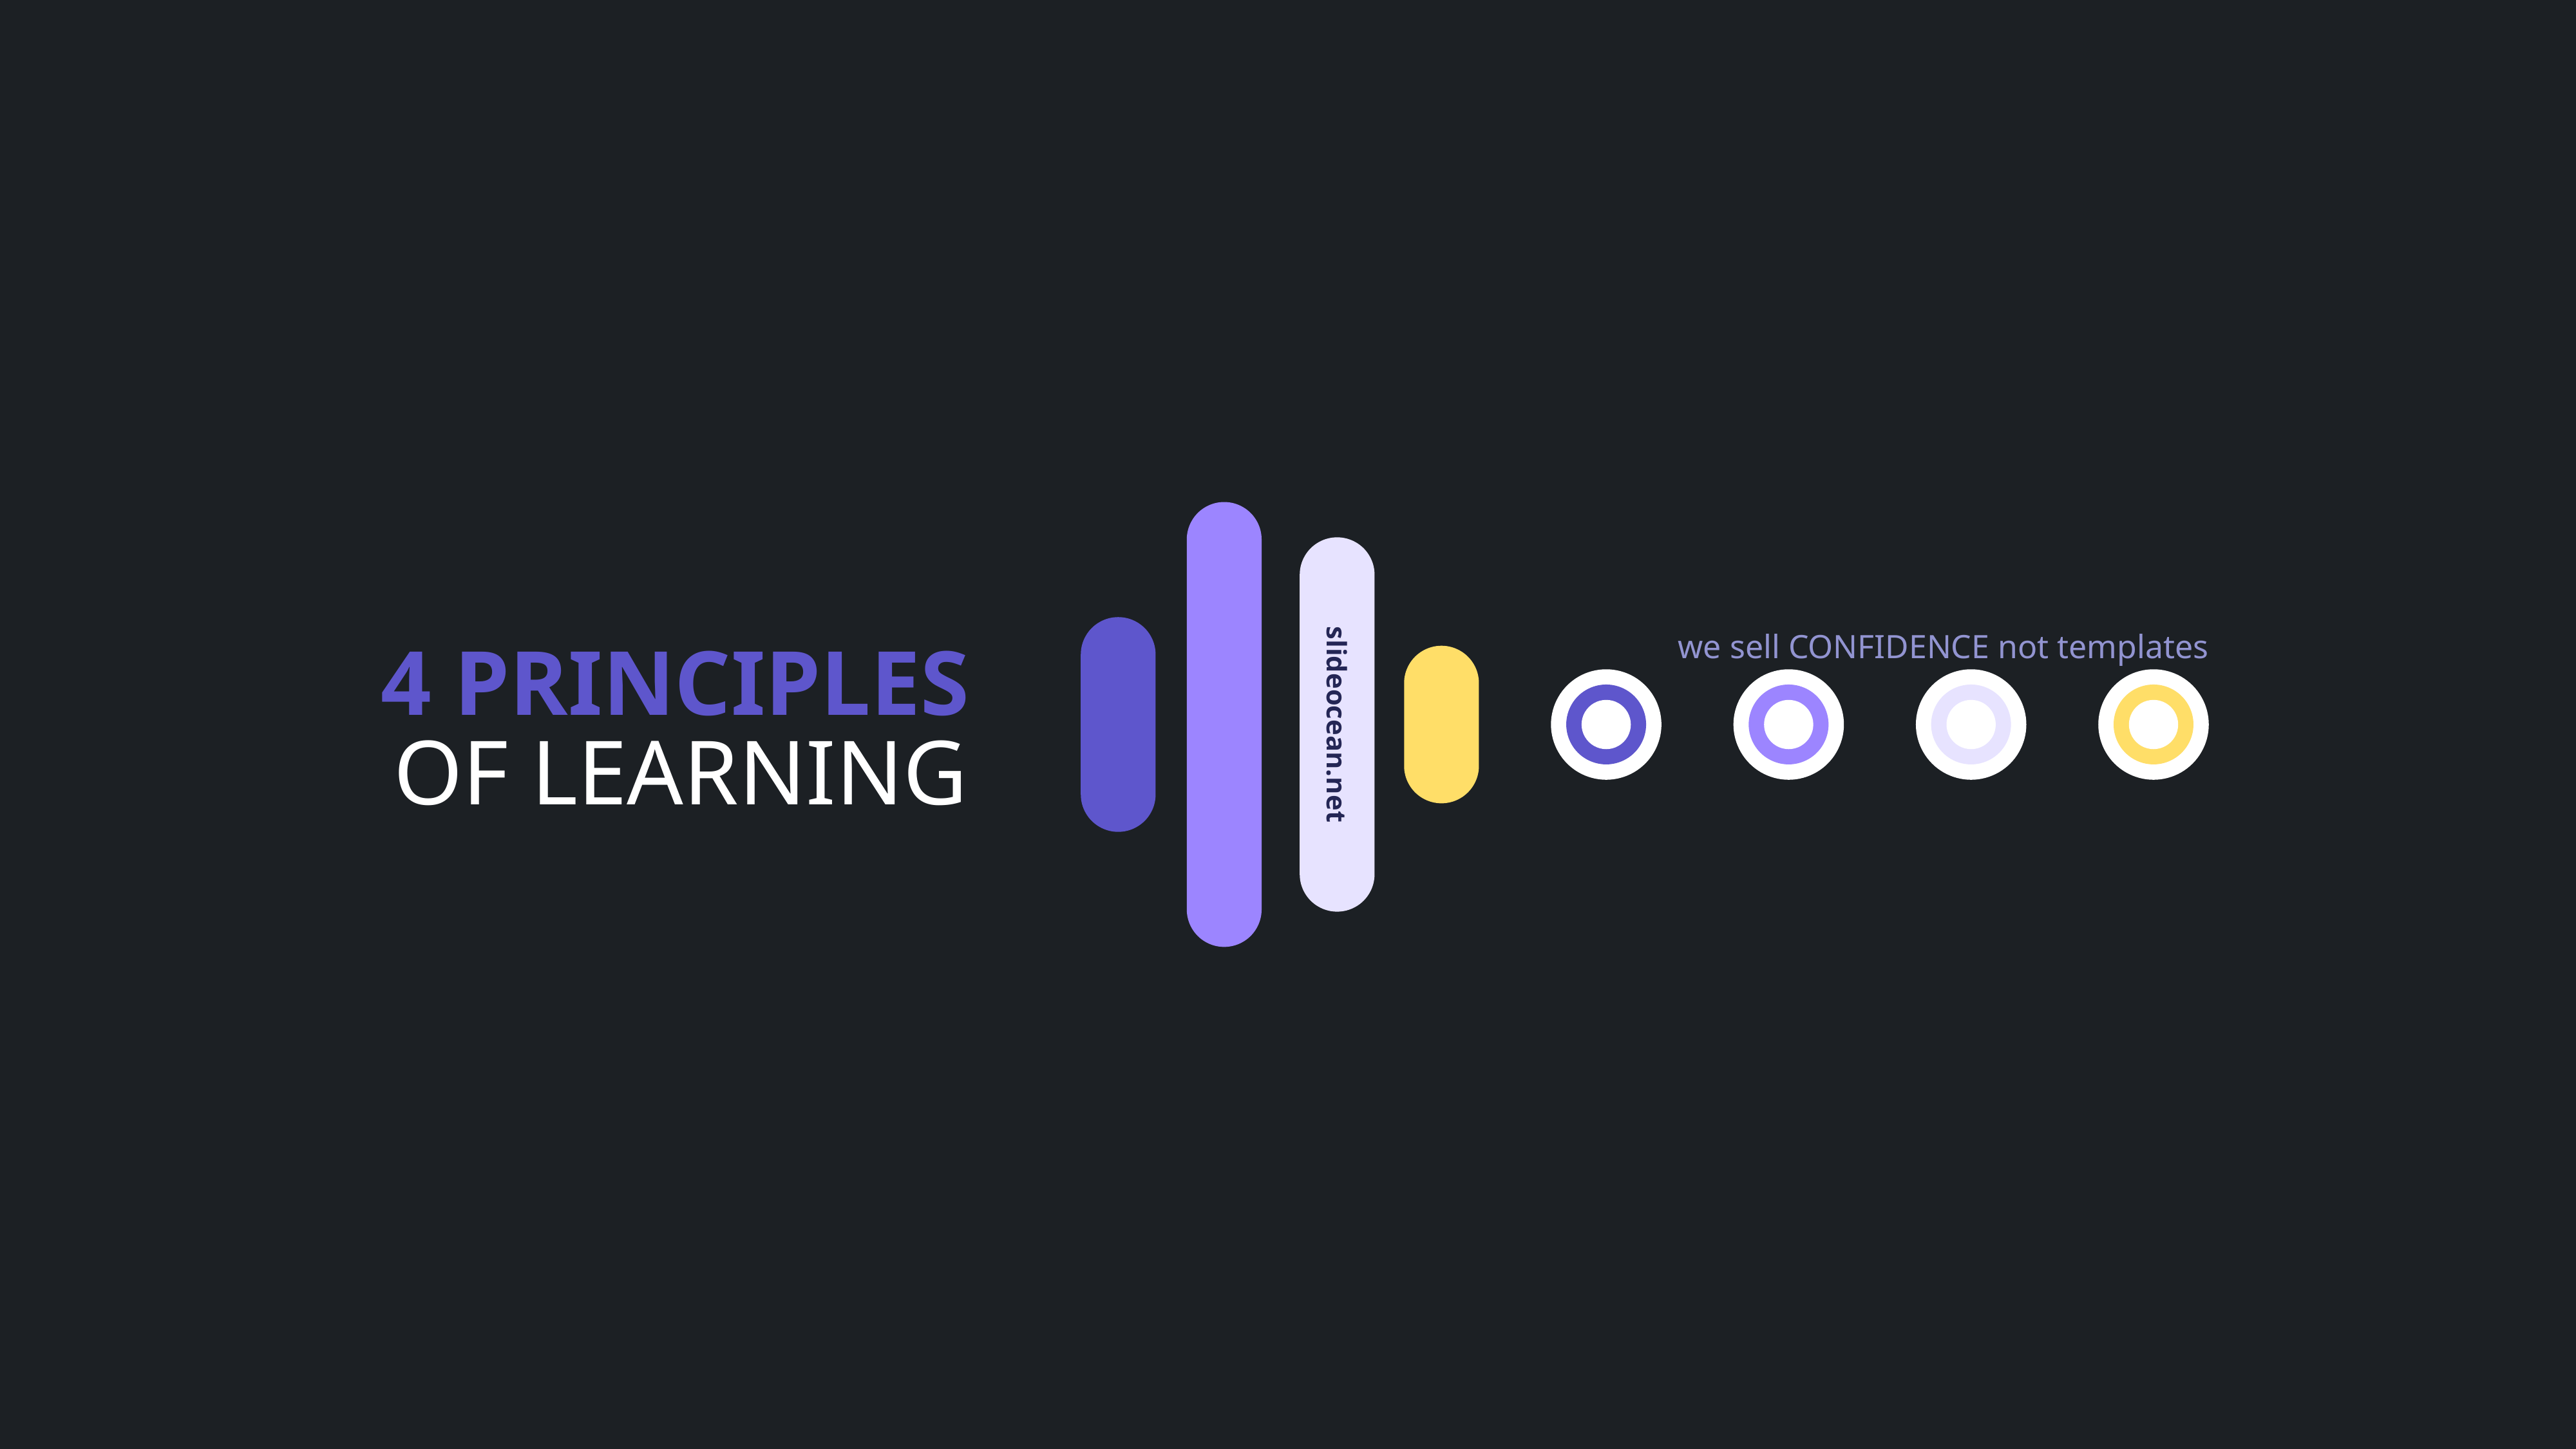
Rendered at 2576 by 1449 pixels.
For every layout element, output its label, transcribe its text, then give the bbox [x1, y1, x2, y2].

text_box [1079, 616, 1157, 833]
text_box [1403, 645, 1481, 804]
text_box slideocean.net [1316, 616, 1359, 833]
text_box [1747, 683, 1830, 766]
text_box [1186, 500, 1263, 948]
text_box OF LEARNING [384, 738, 978, 827]
text_box [1915, 670, 2028, 781]
text_box [1298, 536, 1376, 913]
text_box [1565, 683, 1647, 766]
text_box [1549, 668, 1663, 781]
text_box we sell CONFIDENCE not templates [1668, 621, 2219, 670]
text_box [2097, 670, 2210, 781]
text_box [2112, 683, 2195, 766]
text_box [2128, 699, 2179, 750]
text_box [1732, 670, 1845, 781]
text_box [1945, 699, 1997, 750]
text_box [1763, 699, 1815, 750]
text_box [1580, 699, 1632, 750]
text_box [1930, 683, 2012, 766]
text_box 4 PRINCIPLES [371, 621, 980, 738]
